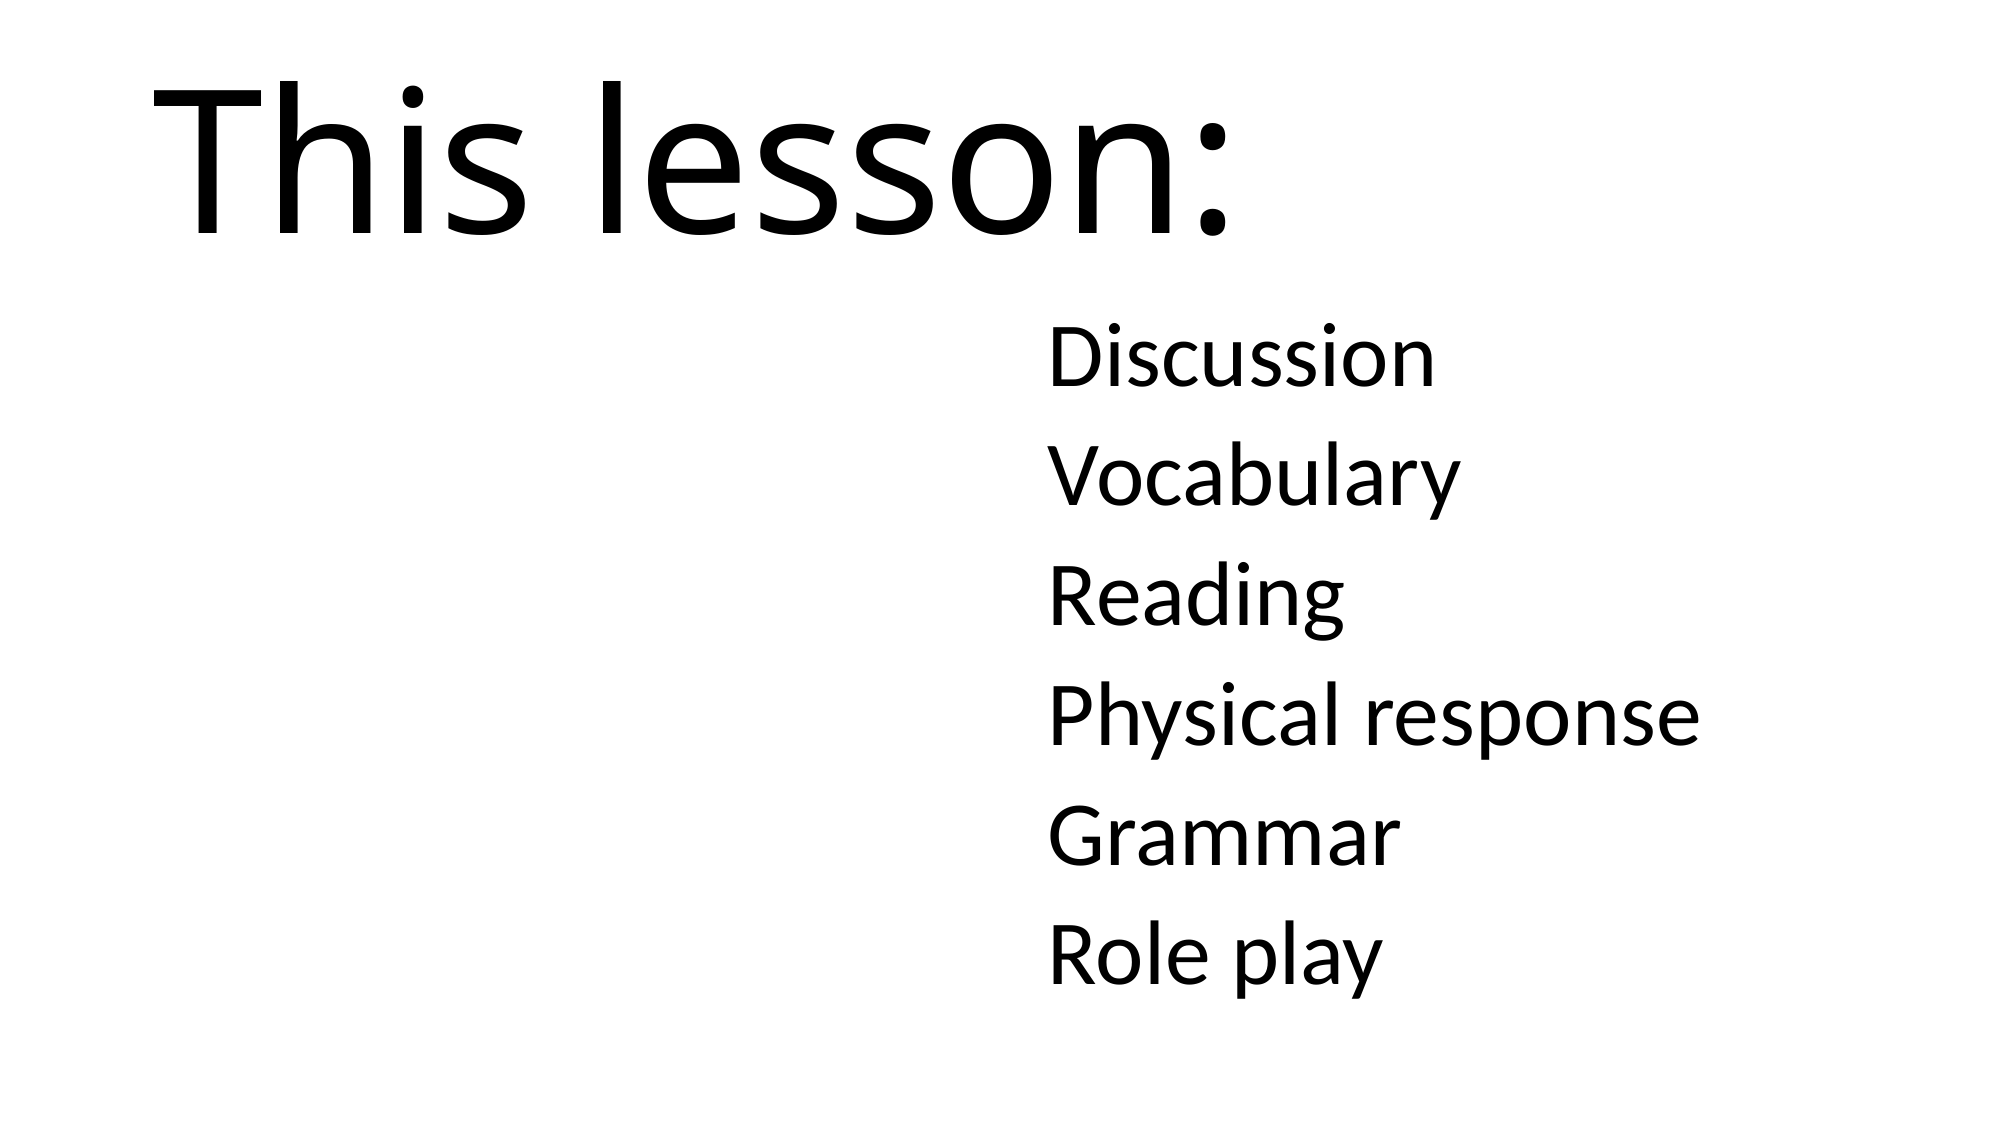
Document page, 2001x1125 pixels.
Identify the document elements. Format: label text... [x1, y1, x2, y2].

title This lesson: [137, 59, 1863, 278]
list Discussion Vocabulary Reading Physical response Grammar Role play [1032, 299, 1863, 1014]
